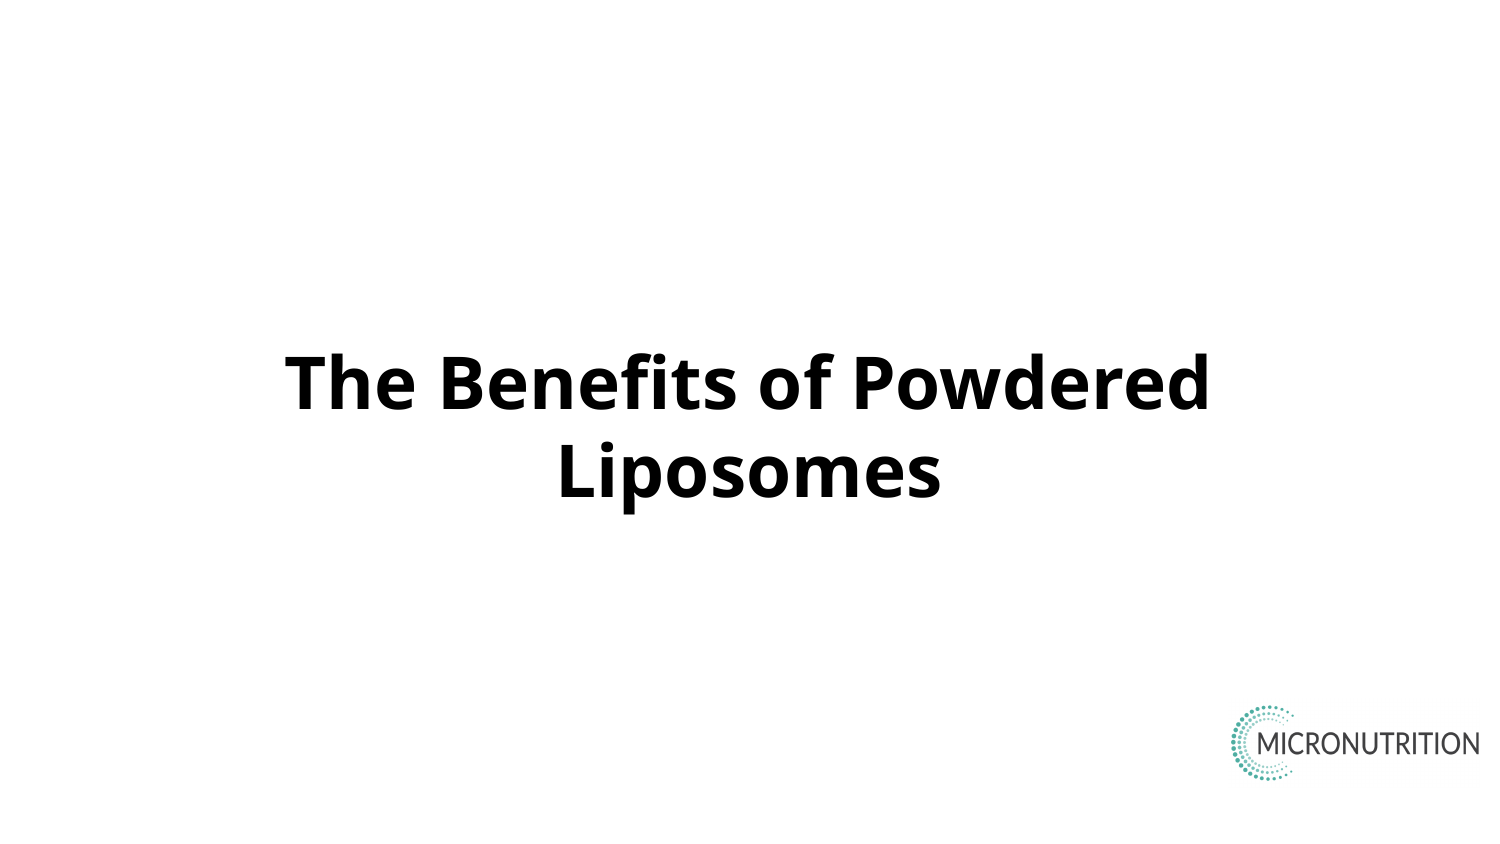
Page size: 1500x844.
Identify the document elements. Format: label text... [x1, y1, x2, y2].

text_box The Benefits of Powdered Liposomes [149, 329, 1350, 520]
picture [1228, 698, 1480, 789]
